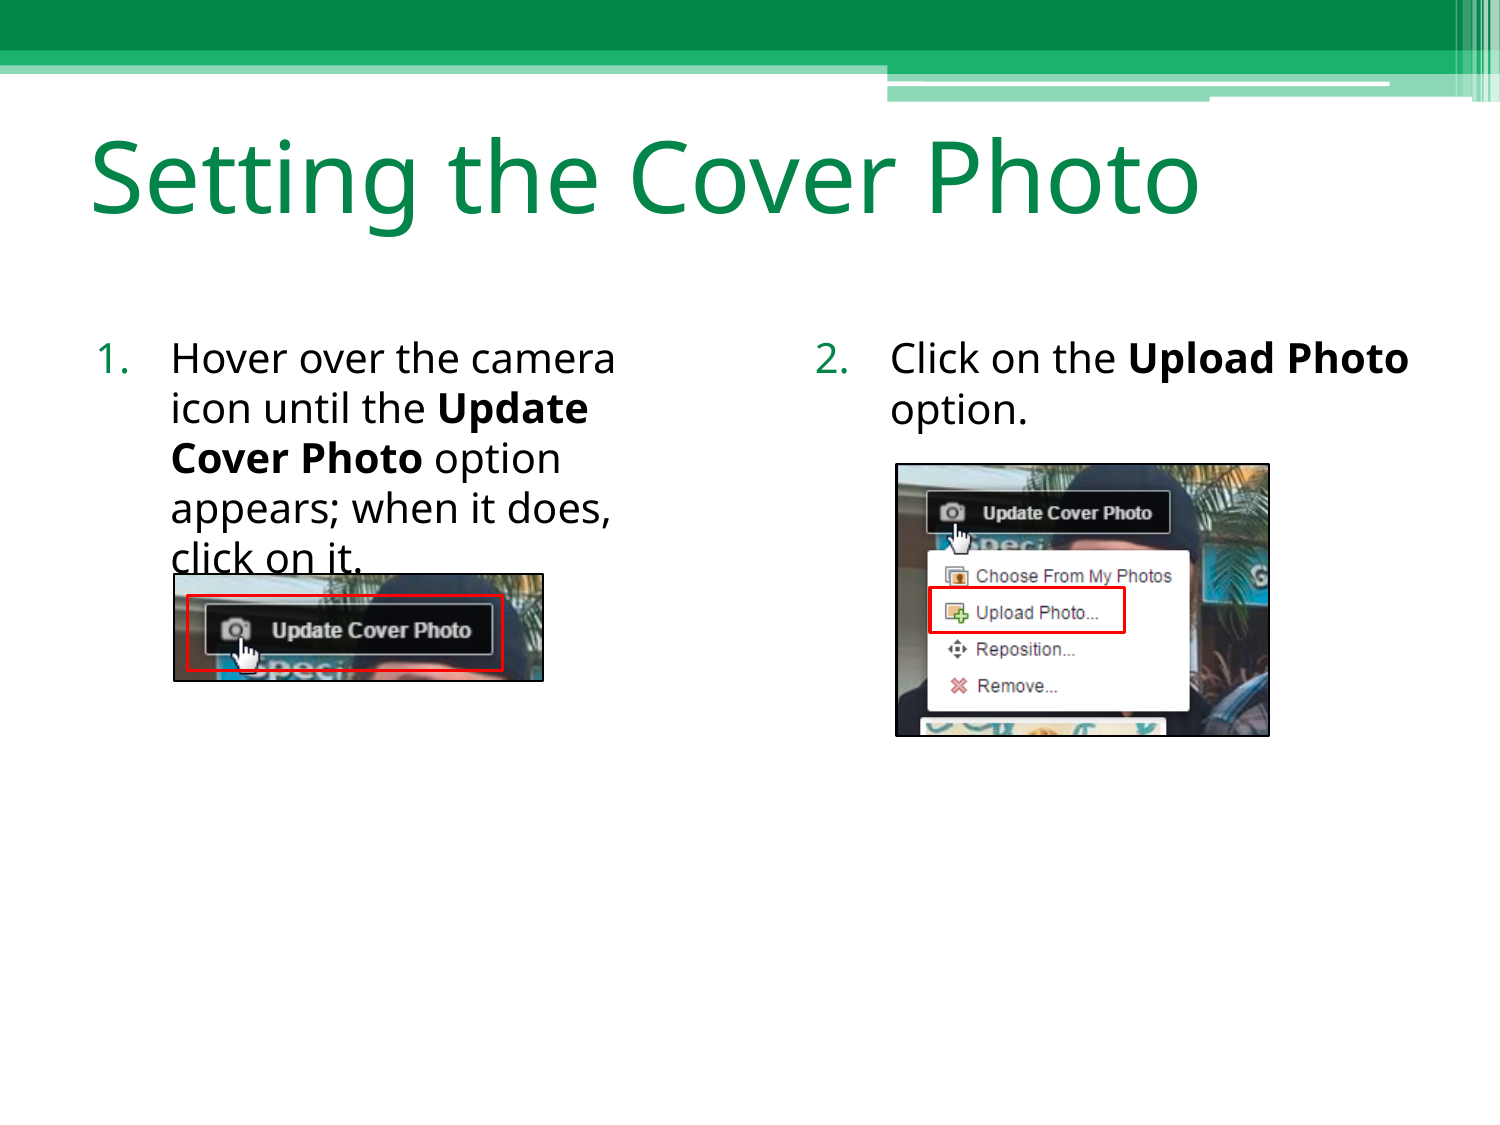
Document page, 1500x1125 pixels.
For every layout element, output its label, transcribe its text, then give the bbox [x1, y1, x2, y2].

picture [897, 464, 1269, 735]
list Hover over the camera icon until the Update Cover Photo option appears; when it does, click on it. [80, 324, 713, 875]
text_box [174, 574, 542, 680]
text_box Click on the Upload Photo option. [800, 324, 1438, 775]
title Setting the Cover Photo [75, 85, 1425, 261]
